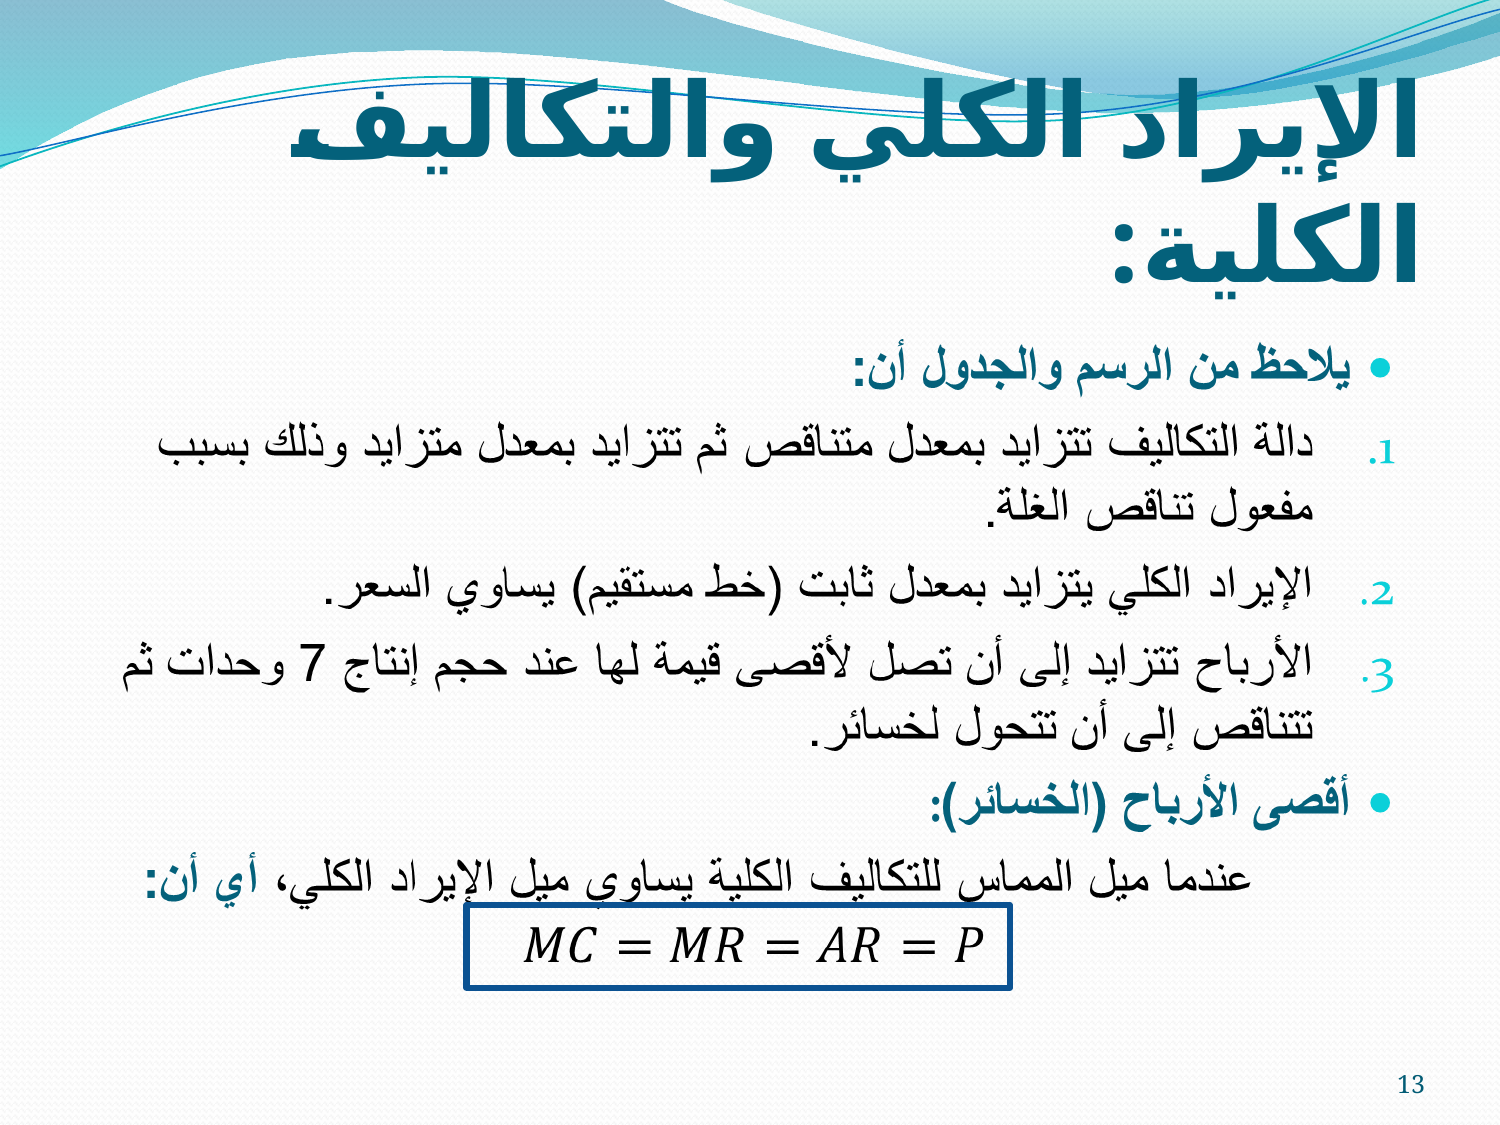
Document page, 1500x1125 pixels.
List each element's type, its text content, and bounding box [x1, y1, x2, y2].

slide_number 13 [1299, 1042, 1425, 1103]
text_box [464, 903, 1012, 990]
title الإيراد الكلي والتكاليف الكلية: [75, 115, 1425, 303]
list [75, 317, 1425, 1038]
